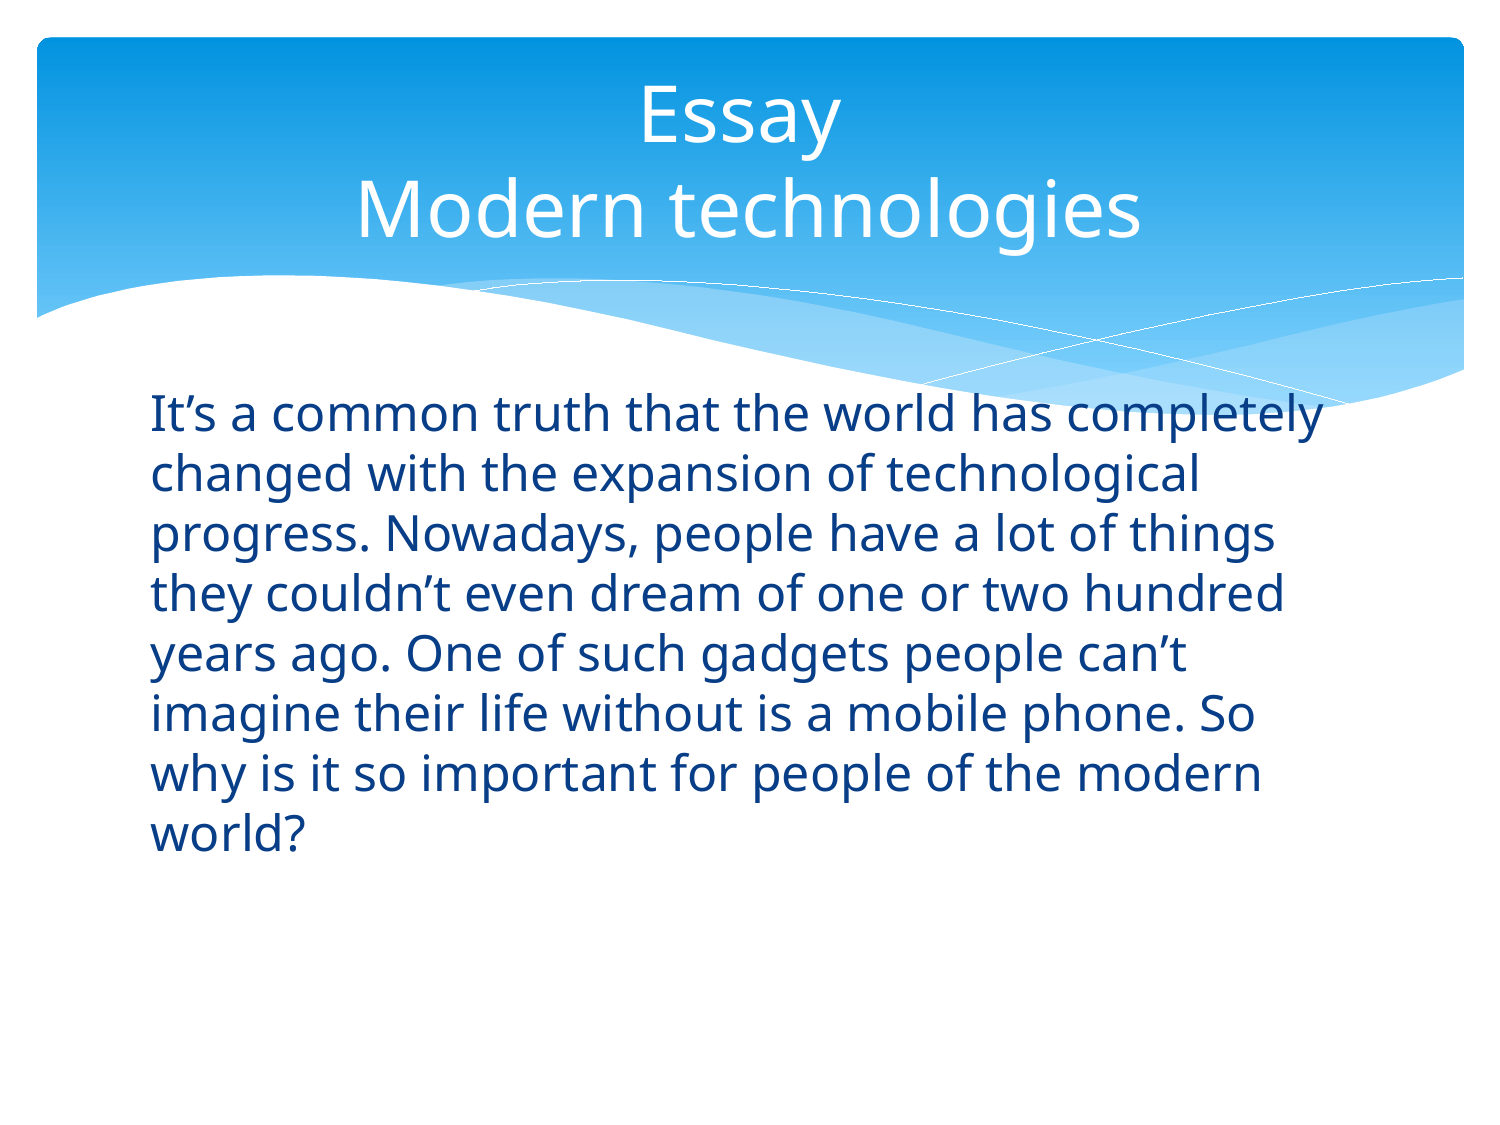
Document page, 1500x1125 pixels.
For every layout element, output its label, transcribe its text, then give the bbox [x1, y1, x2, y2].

list It’s a common truth that the world has completely changed with the expansion of technological progress. Nowadays, people have a lot of things they couldn’t even dream of one or two hundred years ago. One of such gadgets people can’t imagine their life without is a mobile phone. So why is it so important for people of the modern world? [135, 373, 1359, 1005]
title Essay Modern technologies [75, 55, 1425, 261]
